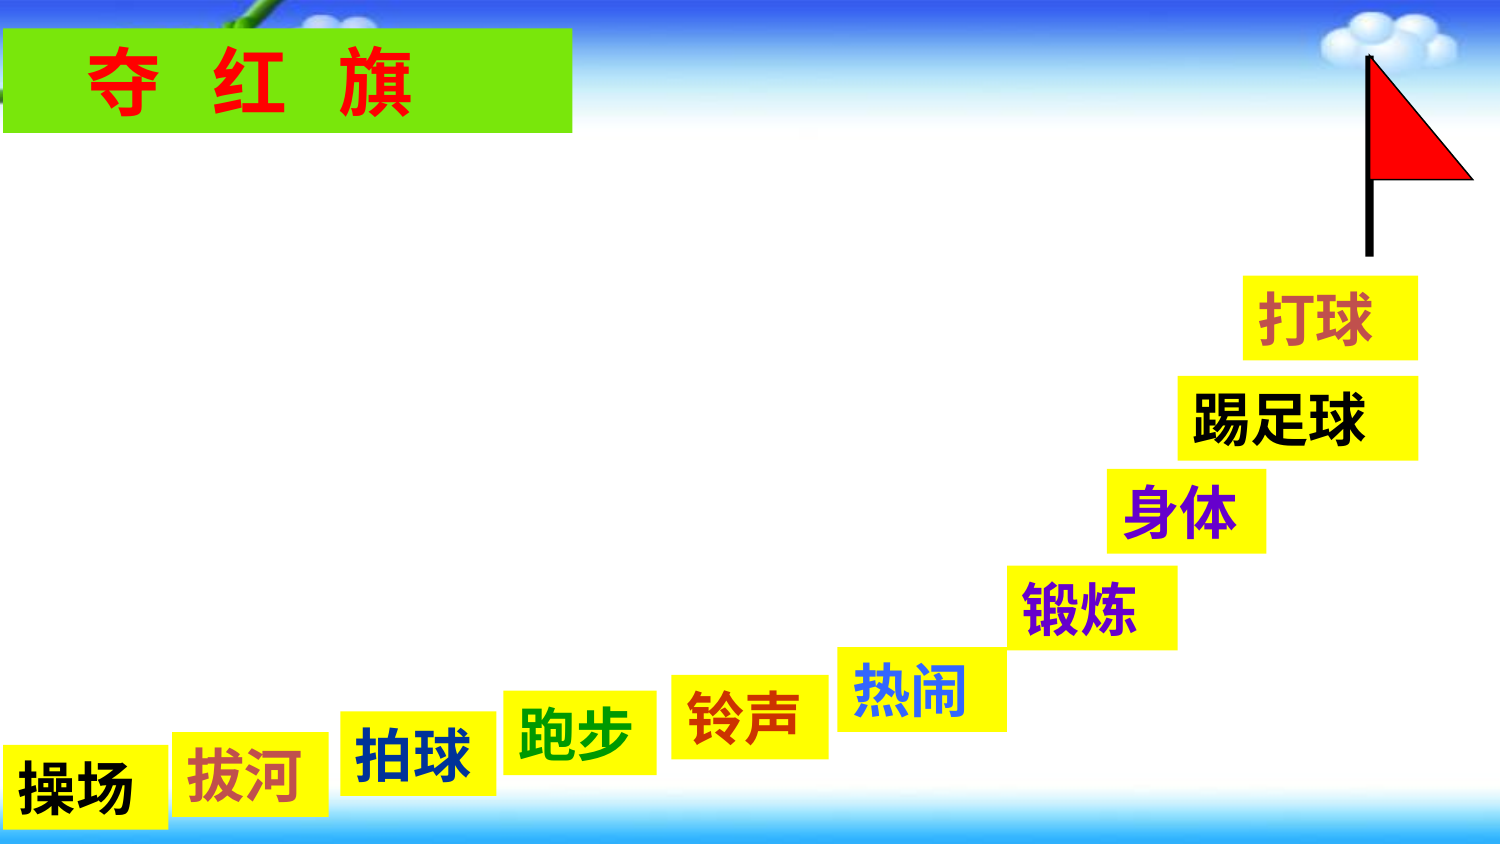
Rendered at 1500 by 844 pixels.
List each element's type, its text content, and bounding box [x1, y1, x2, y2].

text_box 踢足球 [1177, 375, 1419, 461]
text_box 操场 [3, 744, 169, 830]
text_box 铃声 [671, 674, 829, 760]
text_box 热闹 [837, 647, 1007, 732]
picture [0, 0, 1500, 844]
text_box 跑步 [503, 690, 657, 776]
text_box 拔河 [172, 732, 329, 817]
text_box [1369, 55, 1473, 180]
text_box 拍球 [340, 711, 497, 796]
text_box 锻炼 [1007, 565, 1178, 651]
text_box 打球 [1242, 275, 1419, 361]
text_box 身体 [1106, 468, 1267, 554]
text_box 夺 红 旗 [3, 28, 573, 133]
